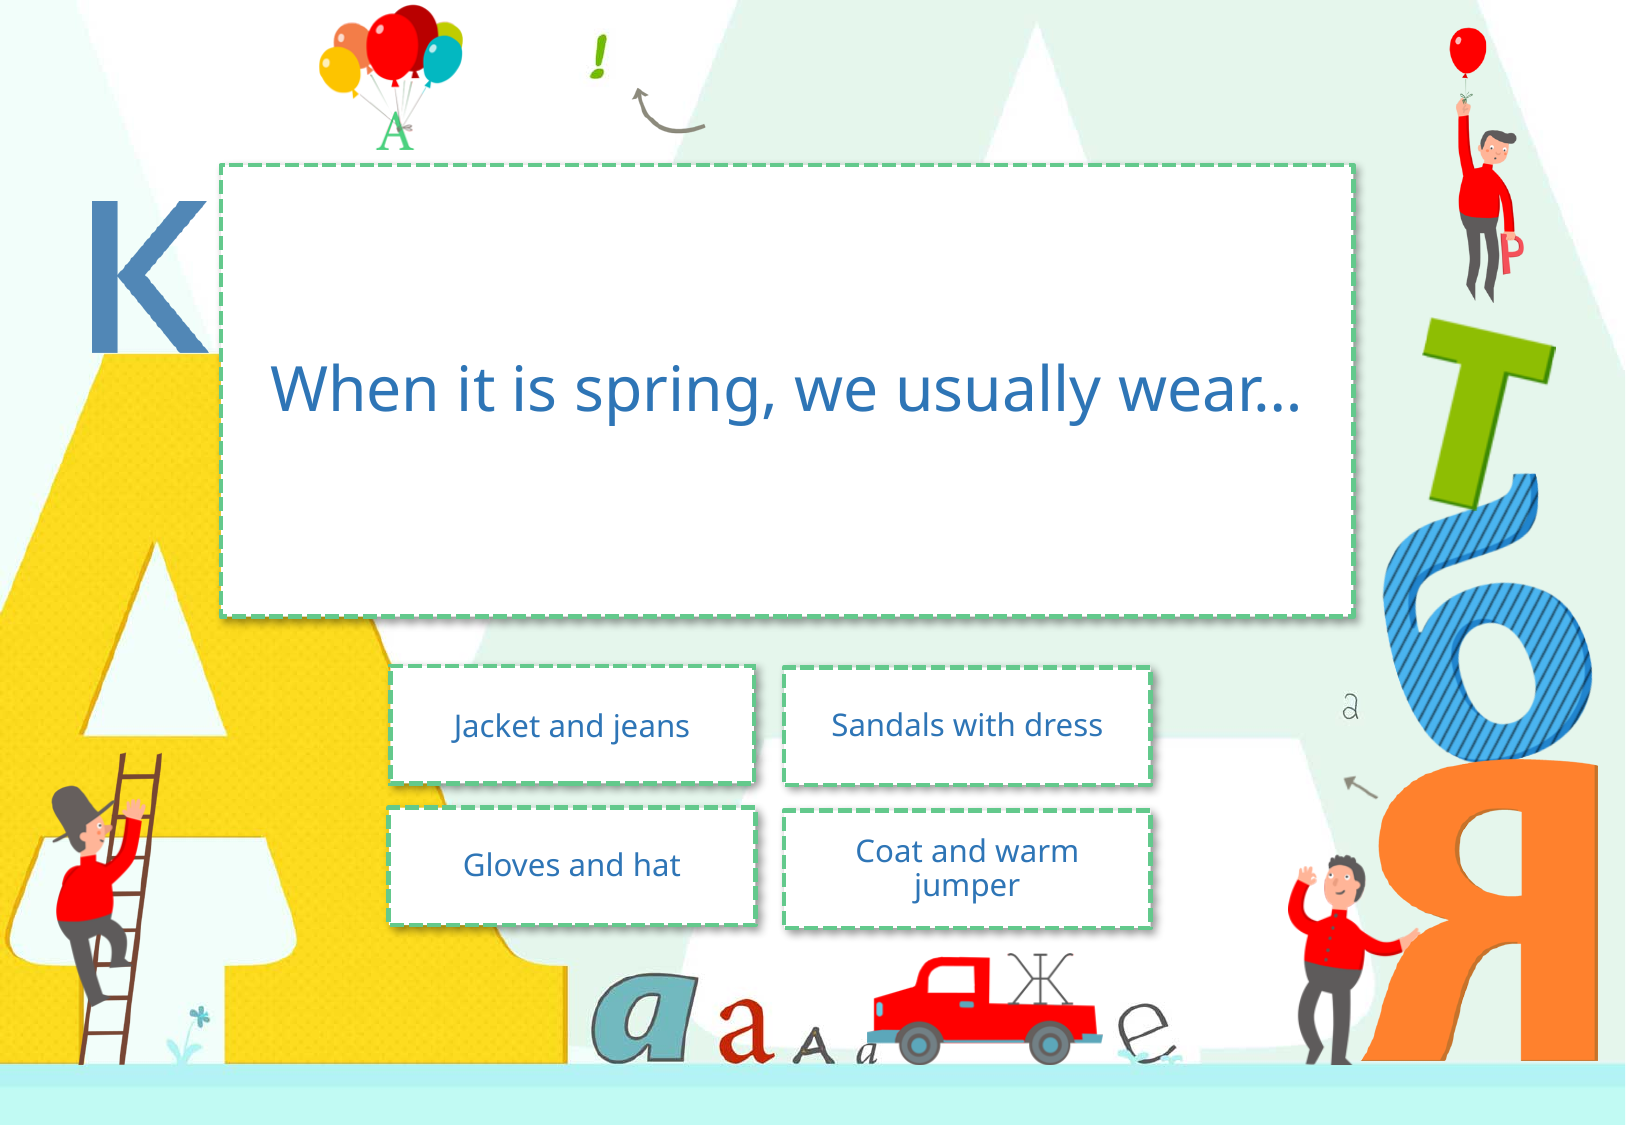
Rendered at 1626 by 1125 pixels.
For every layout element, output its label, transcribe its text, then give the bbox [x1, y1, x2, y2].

text_box Jacket and jeans [389, 665, 755, 785]
text_box Gloves and hat [388, 807, 756, 926]
title When it is spring, we usually wear… [218, 162, 1357, 620]
text_box Sandals with dress [784, 667, 1151, 785]
picture [0, 0, 1626, 1125]
text_box Coat and warm jumper [784, 810, 1151, 928]
